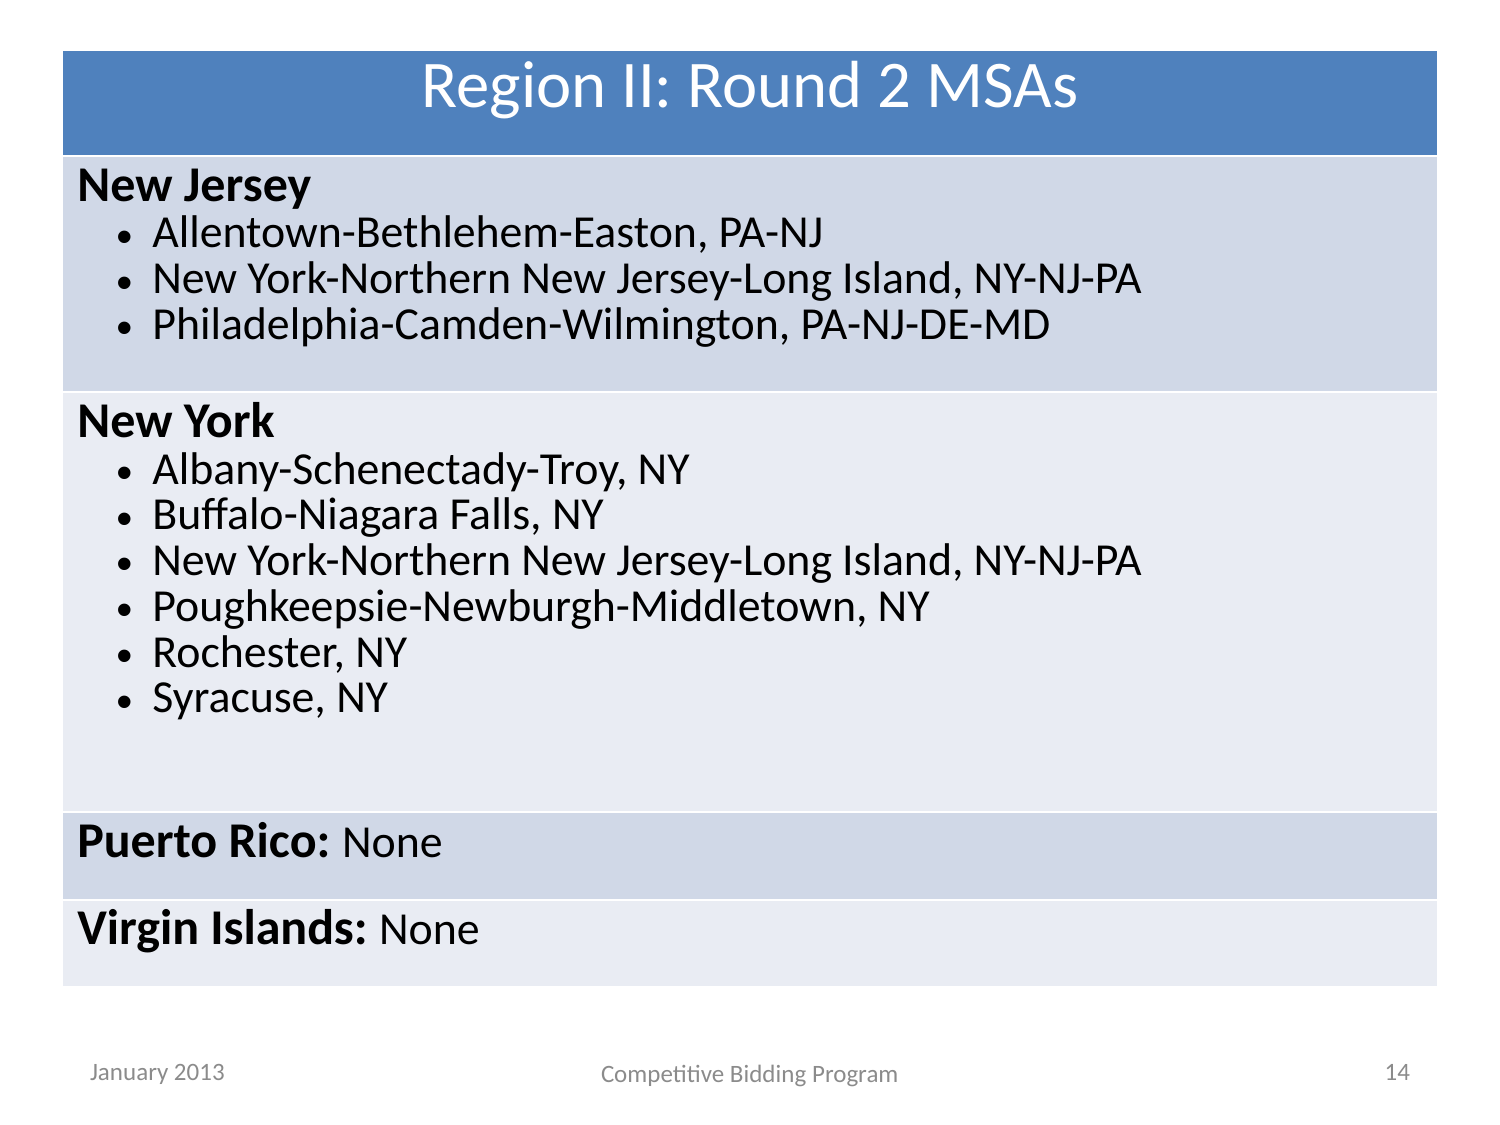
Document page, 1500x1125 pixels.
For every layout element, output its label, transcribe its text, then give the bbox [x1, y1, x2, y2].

footer Competitive Bidding Program [512, 1042, 988, 1103]
table_cell New Jersey Allentown-Bethlehem-Easton, PA-NJ New York-Northern New Jersey-Long Island, NY-NJ-PA Philadelphia-Camden-Wilmington, PA-NJ-DE-MD [63, 157, 1437, 391]
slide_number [75, 1040, 425, 1100]
slide_number 14 [1074, 1040, 1425, 1100]
table_cell Puerto Rico: None [63, 813, 1437, 899]
table_cell Virgin Islands: None [63, 901, 1437, 986]
table_header Region II: Round 2 MSAs [63, 51, 1437, 155]
table_cell New York Albany-Schenectady-Troy, NY Buffalo-Niagara Falls, NY New York-Northern New Jersey-Long Island, NY-NJ-PA Poughkeepsie-Newburgh-Middletown, NY Rochester, NY Syracuse, NY [63, 393, 1437, 811]
